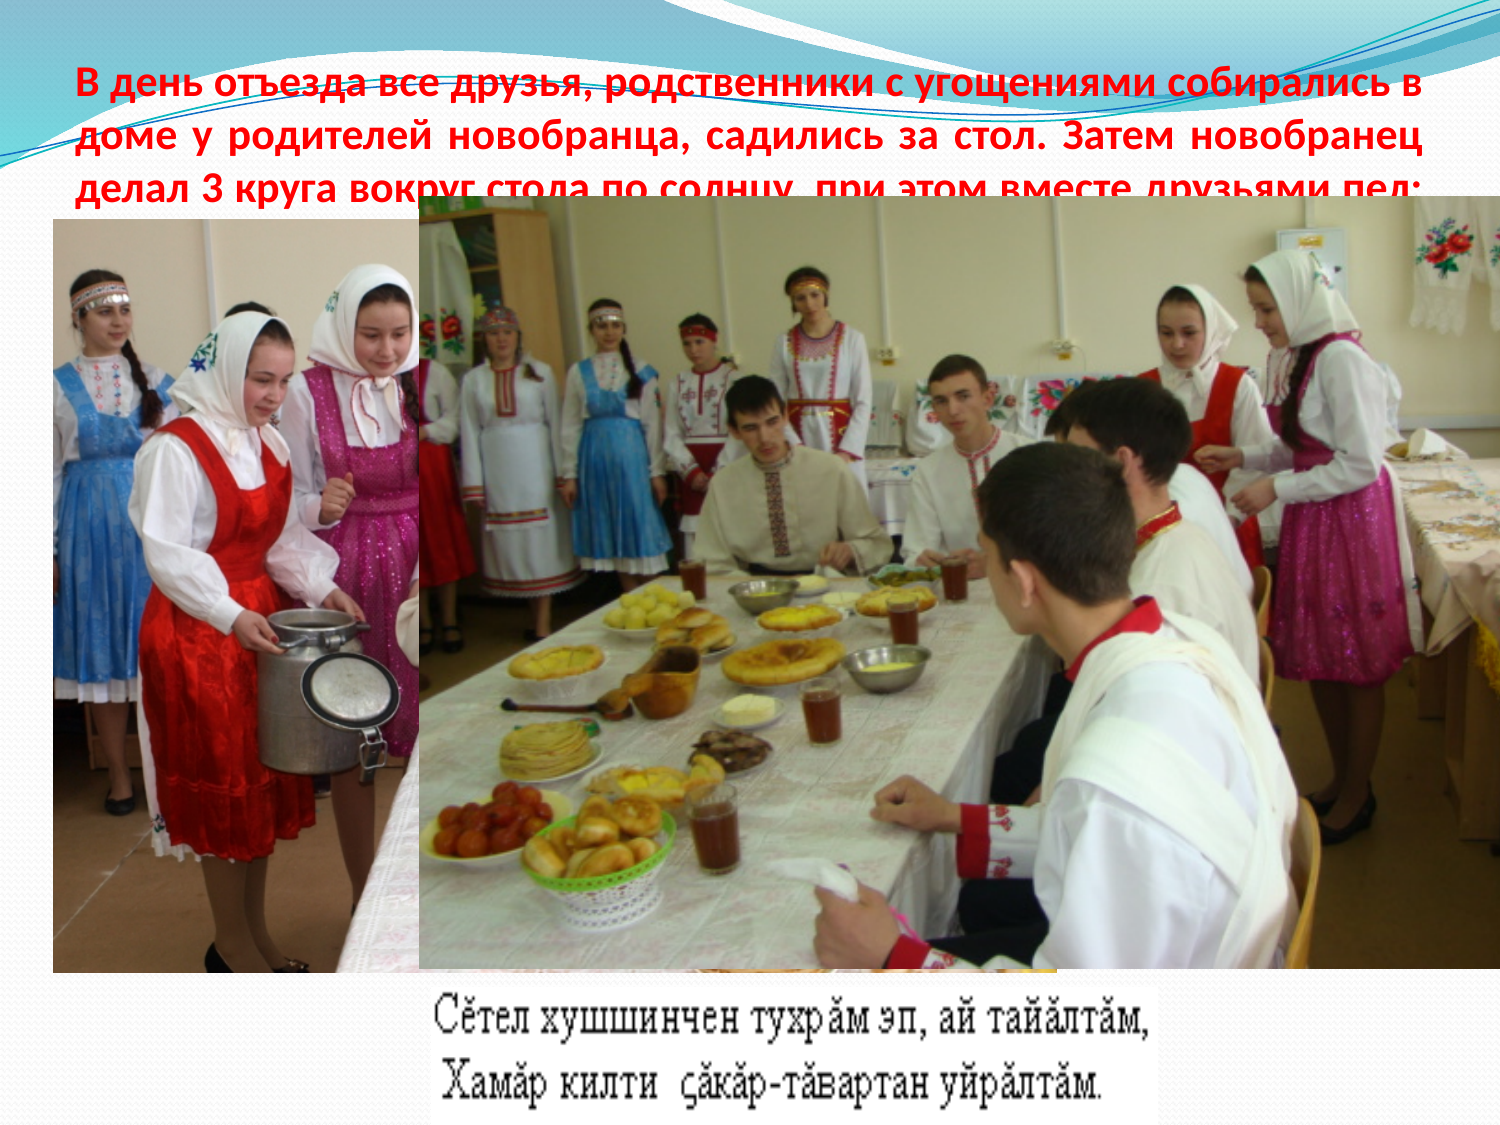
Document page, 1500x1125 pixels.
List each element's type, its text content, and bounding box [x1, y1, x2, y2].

picture [418, 196, 1500, 970]
title В день отъезда все друзья, родственники с угощениями собирались в доме у родителей новобранца, садились за стол. Затем новобранец делал 3 круга вокруг стола по солнцу, при этом вместе друзьями пел: [75, 0, 1425, 218]
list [430, 987, 1158, 1125]
picture [52, 219, 416, 973]
